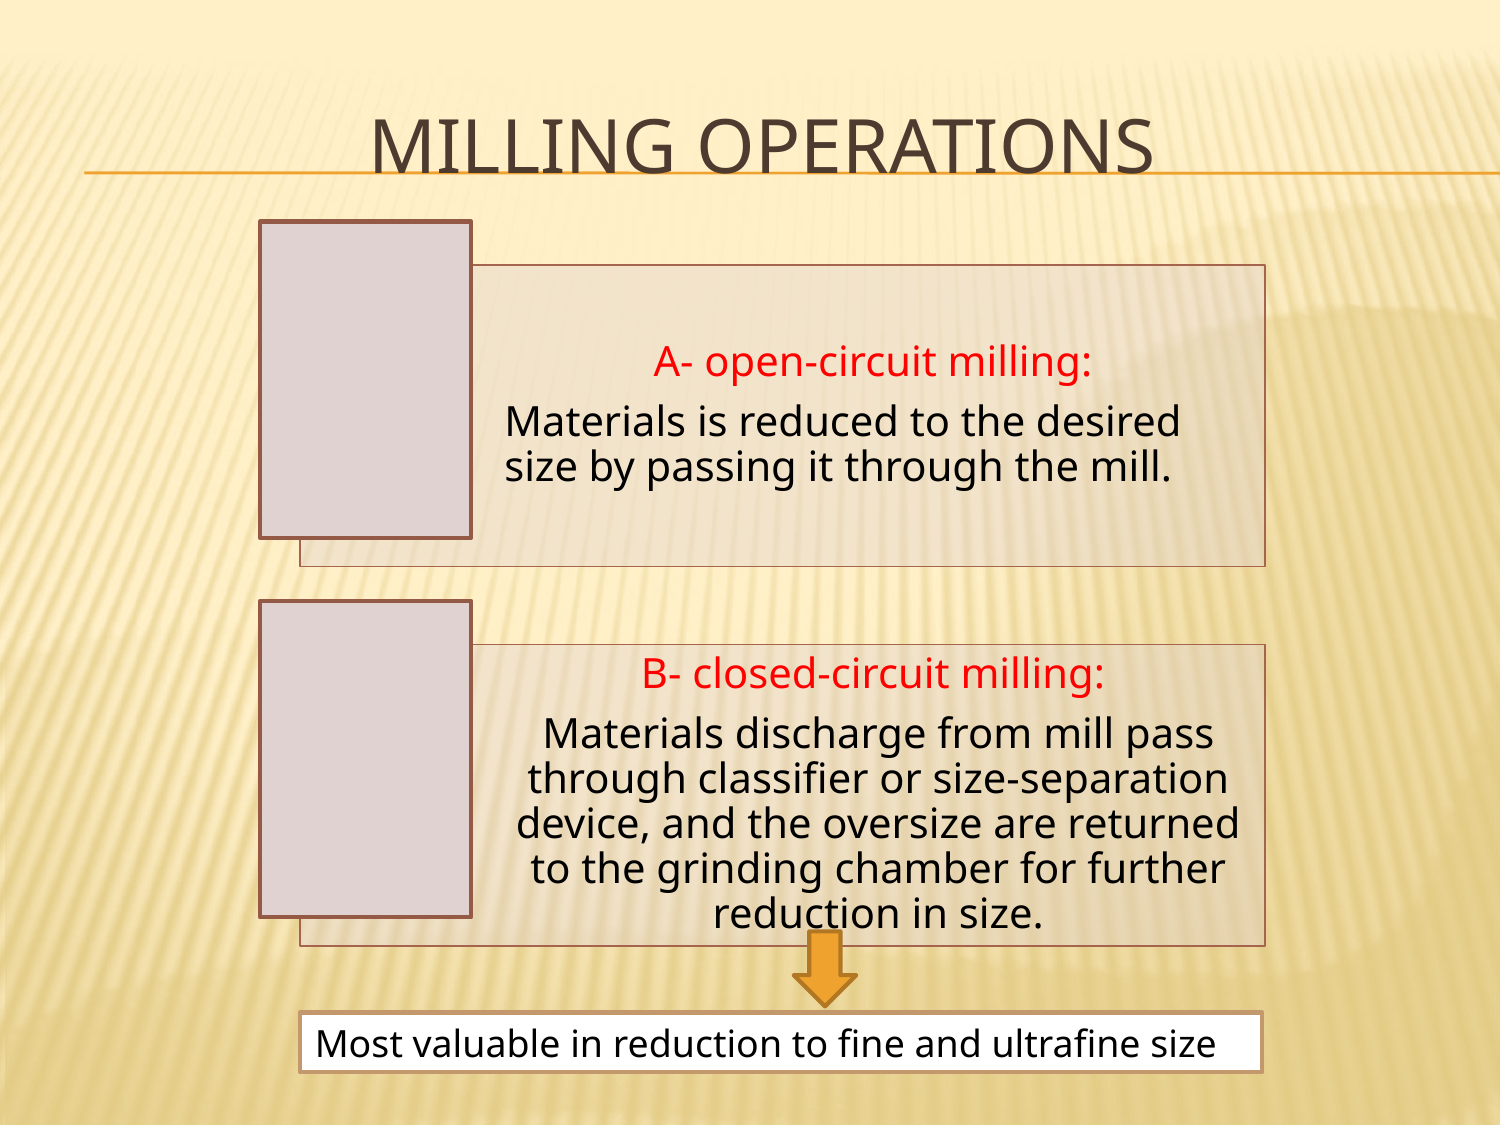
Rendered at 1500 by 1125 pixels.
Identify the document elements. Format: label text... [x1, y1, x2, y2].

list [49, 212, 1476, 956]
text_box [791, 973, 859, 1009]
text_box Most valuable in reduction to fine and ultrafine size [298, 1010, 1264, 1074]
title Milling operations [50, 75, 1475, 212]
